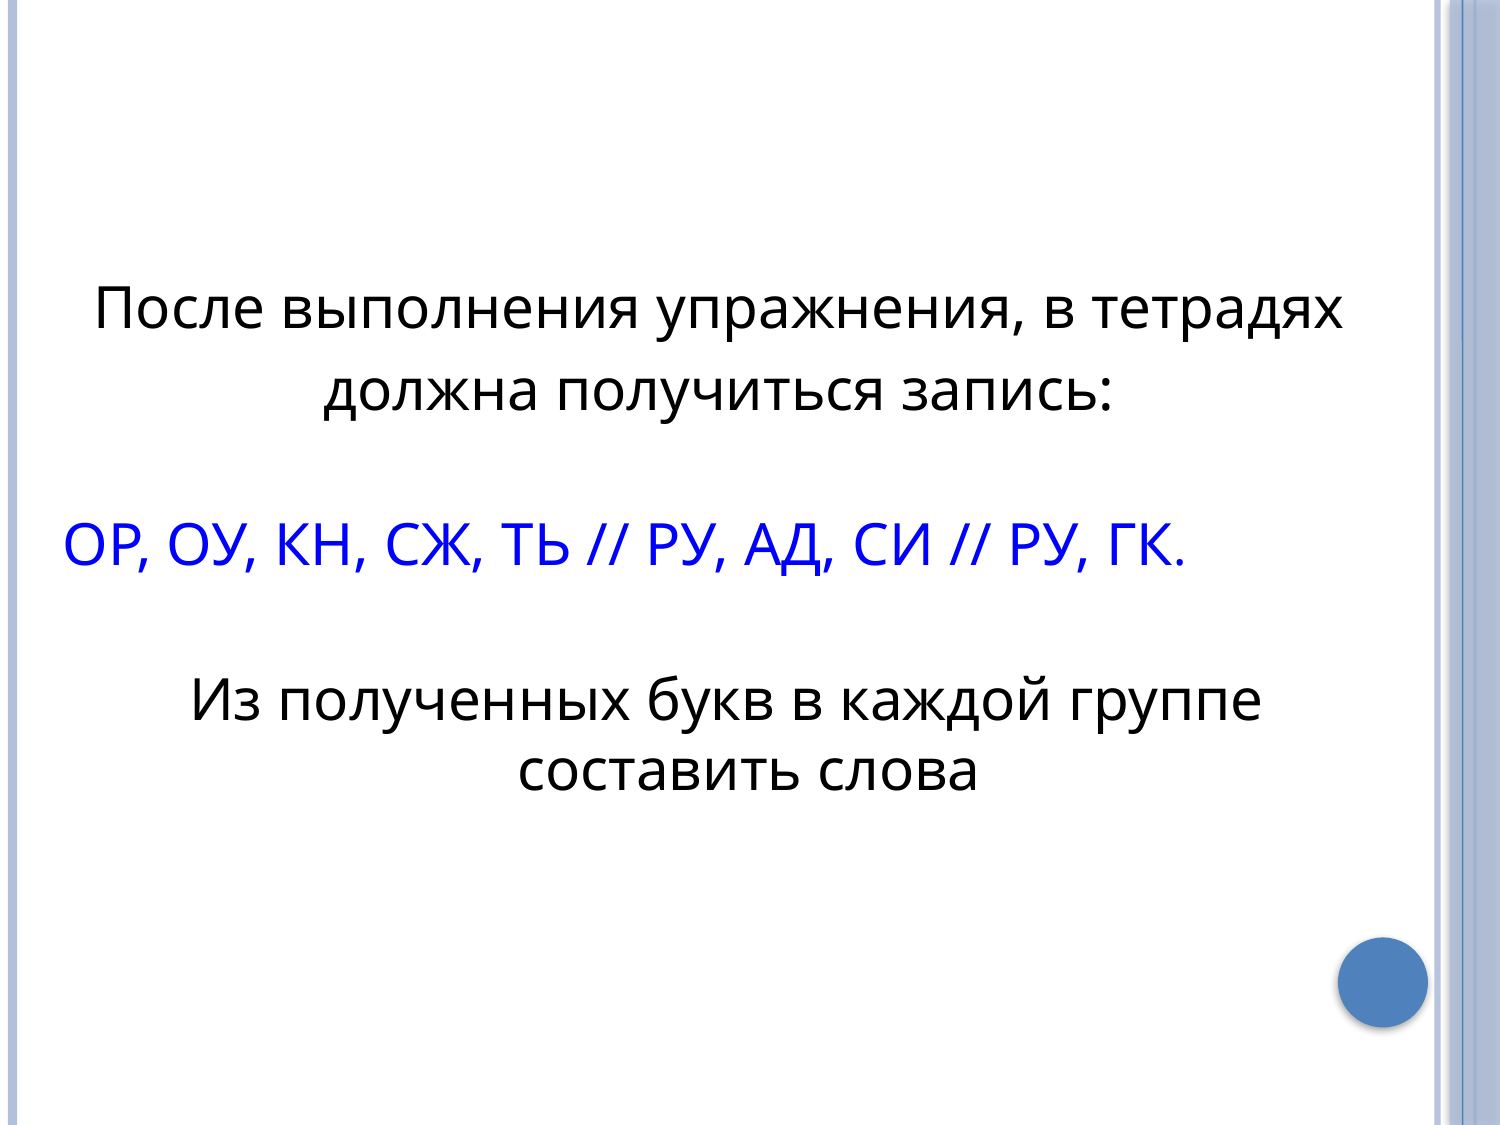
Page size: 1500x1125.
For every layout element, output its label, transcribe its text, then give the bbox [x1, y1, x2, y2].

list После выполнения упражнения, в тетрадях должна получиться запись: ОР, ОУ, КН, СЖ, ТЬ // РУ, АД, СИ // РУ, ГК. Из полученных букв в каждой группе составить слова [35, 262, 1418, 1062]
